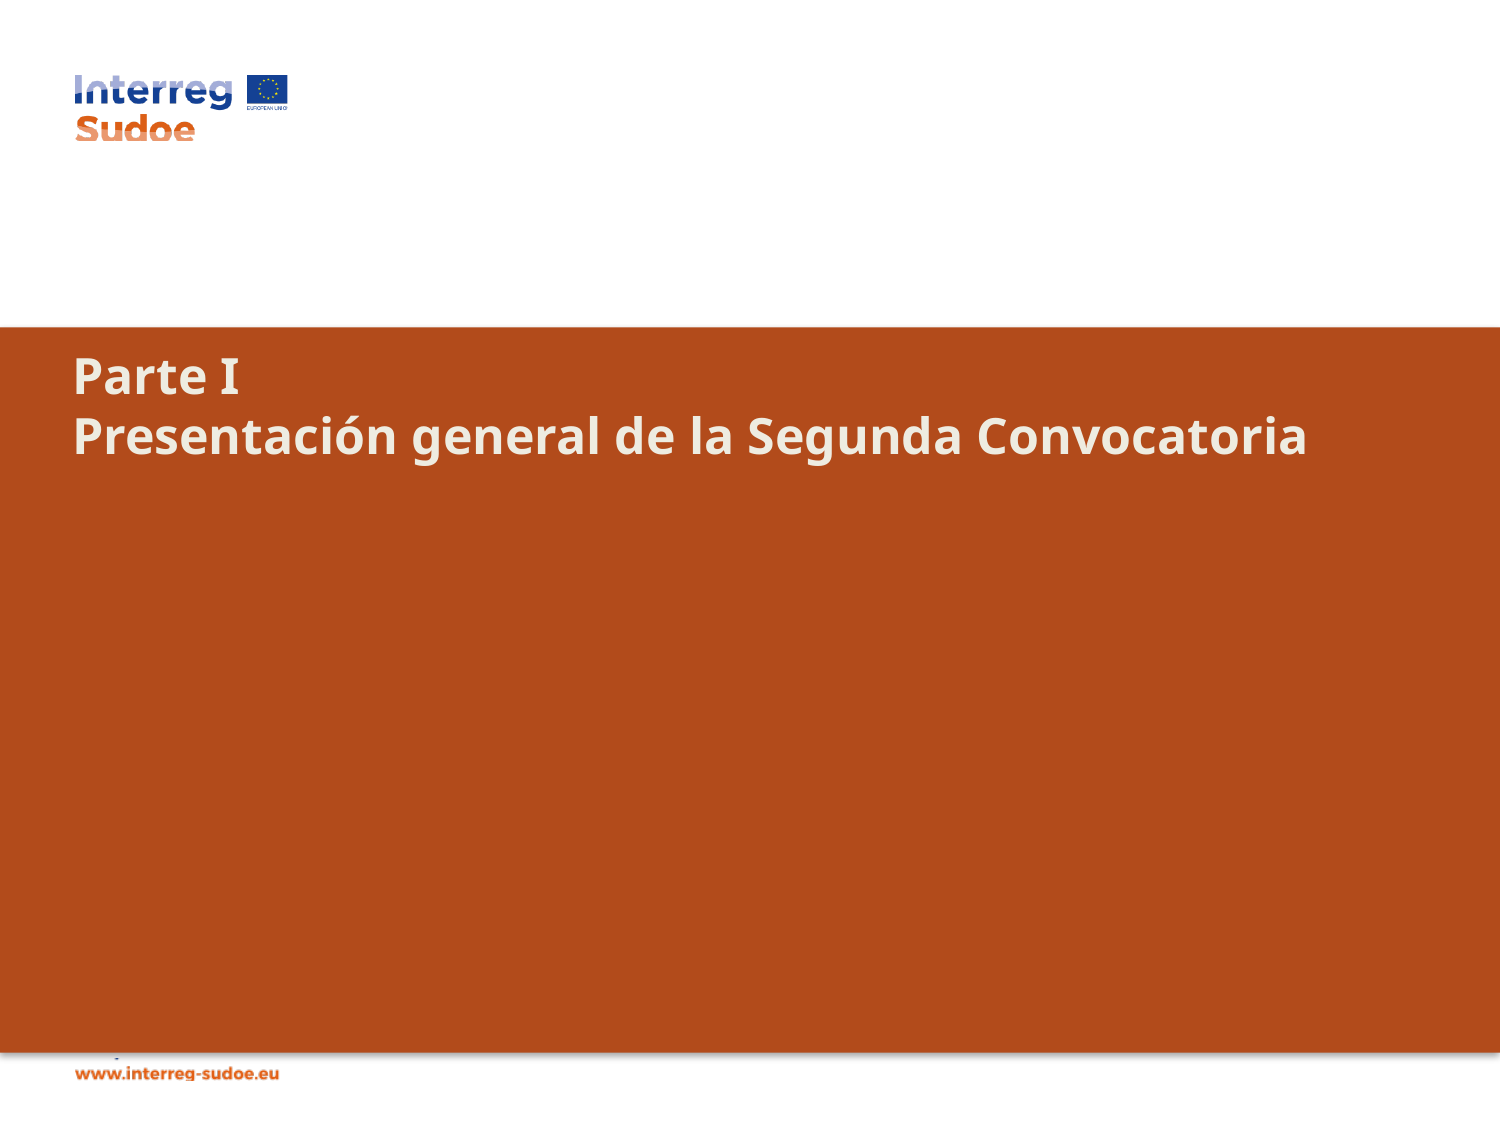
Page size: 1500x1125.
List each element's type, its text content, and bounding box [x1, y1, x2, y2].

title Parte I Presentación general de la Segunda Convocatoria [57, 336, 1500, 560]
